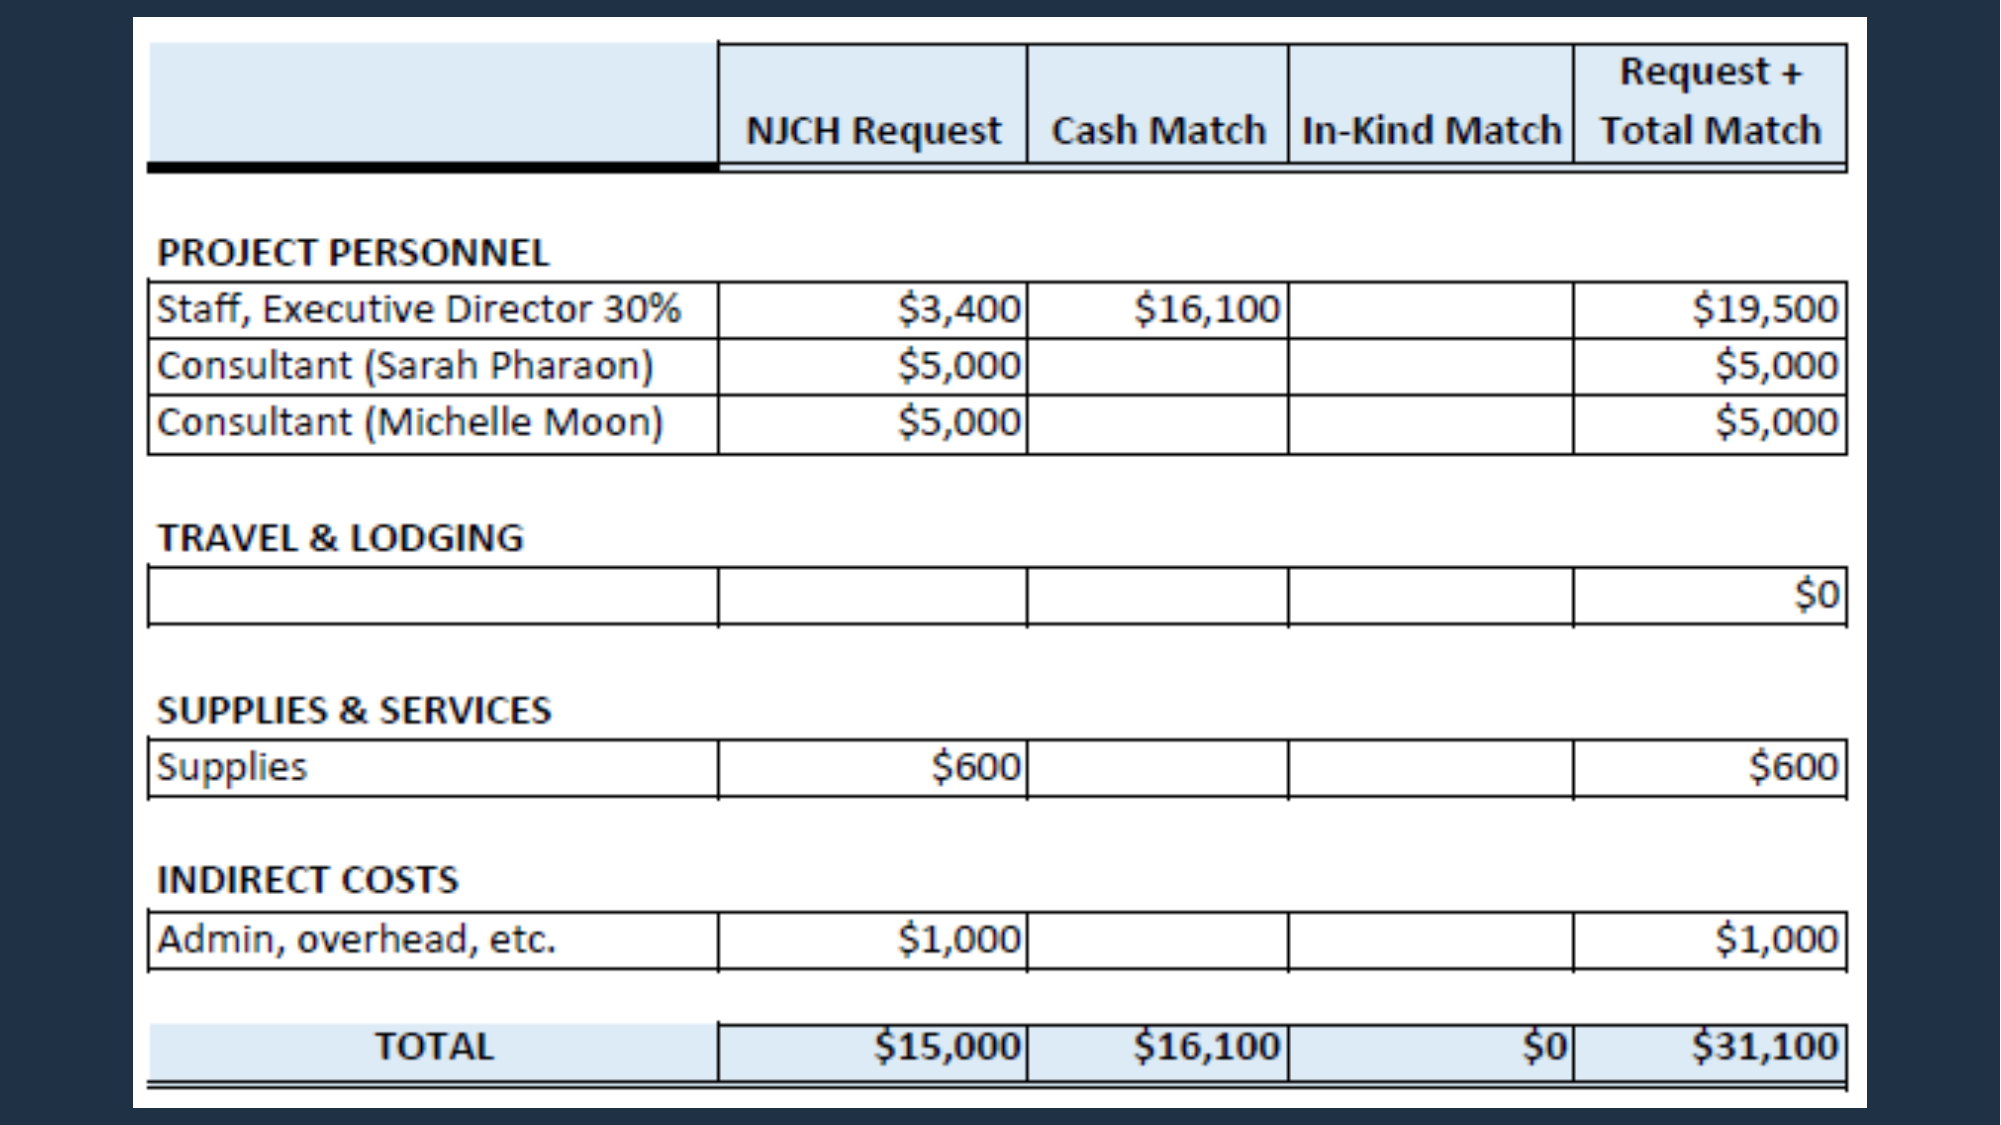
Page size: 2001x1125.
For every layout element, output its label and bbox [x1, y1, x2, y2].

picture [132, 17, 1867, 1108]
